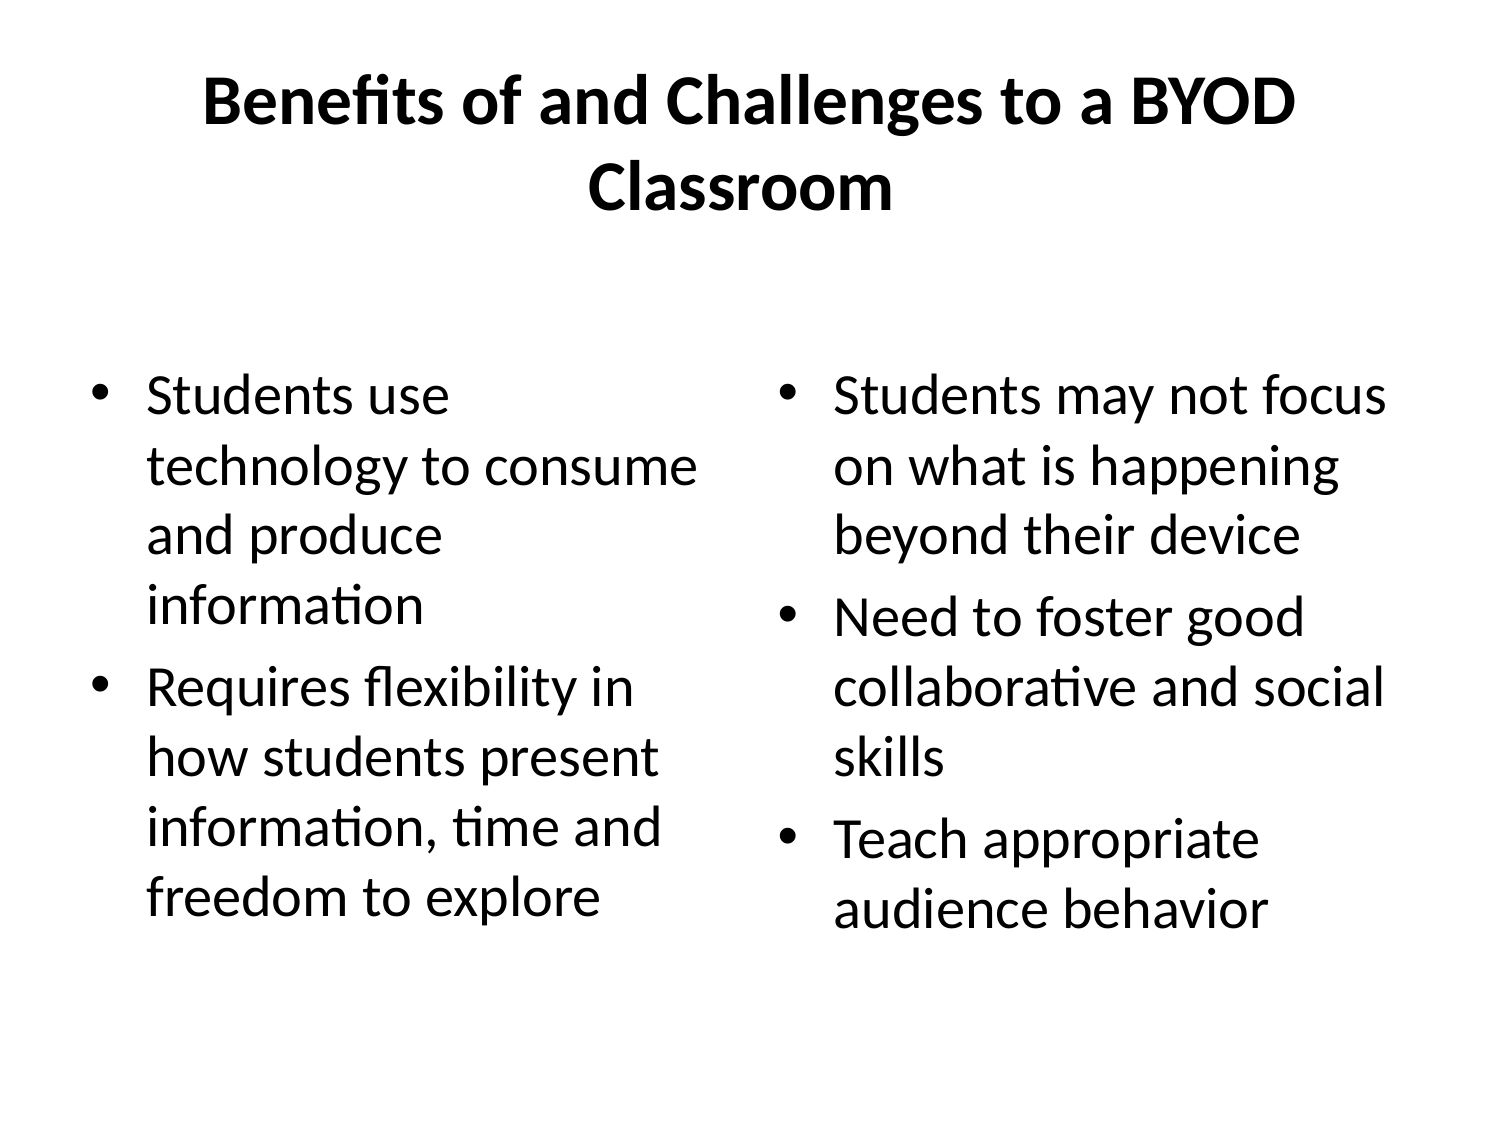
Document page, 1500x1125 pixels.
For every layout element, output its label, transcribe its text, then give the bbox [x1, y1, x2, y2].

list Students use technology to consume and produce information Requires flexibility in how students present information, time and freedom to explore [75, 349, 738, 1005]
list Students may not focus on what is happening beyond their device Need to foster good collaborative and social skills Teach appropriate audience behavior [762, 349, 1425, 1092]
title Benefits of and Challenges to a BYOD Classroom [75, 45, 1425, 233]
